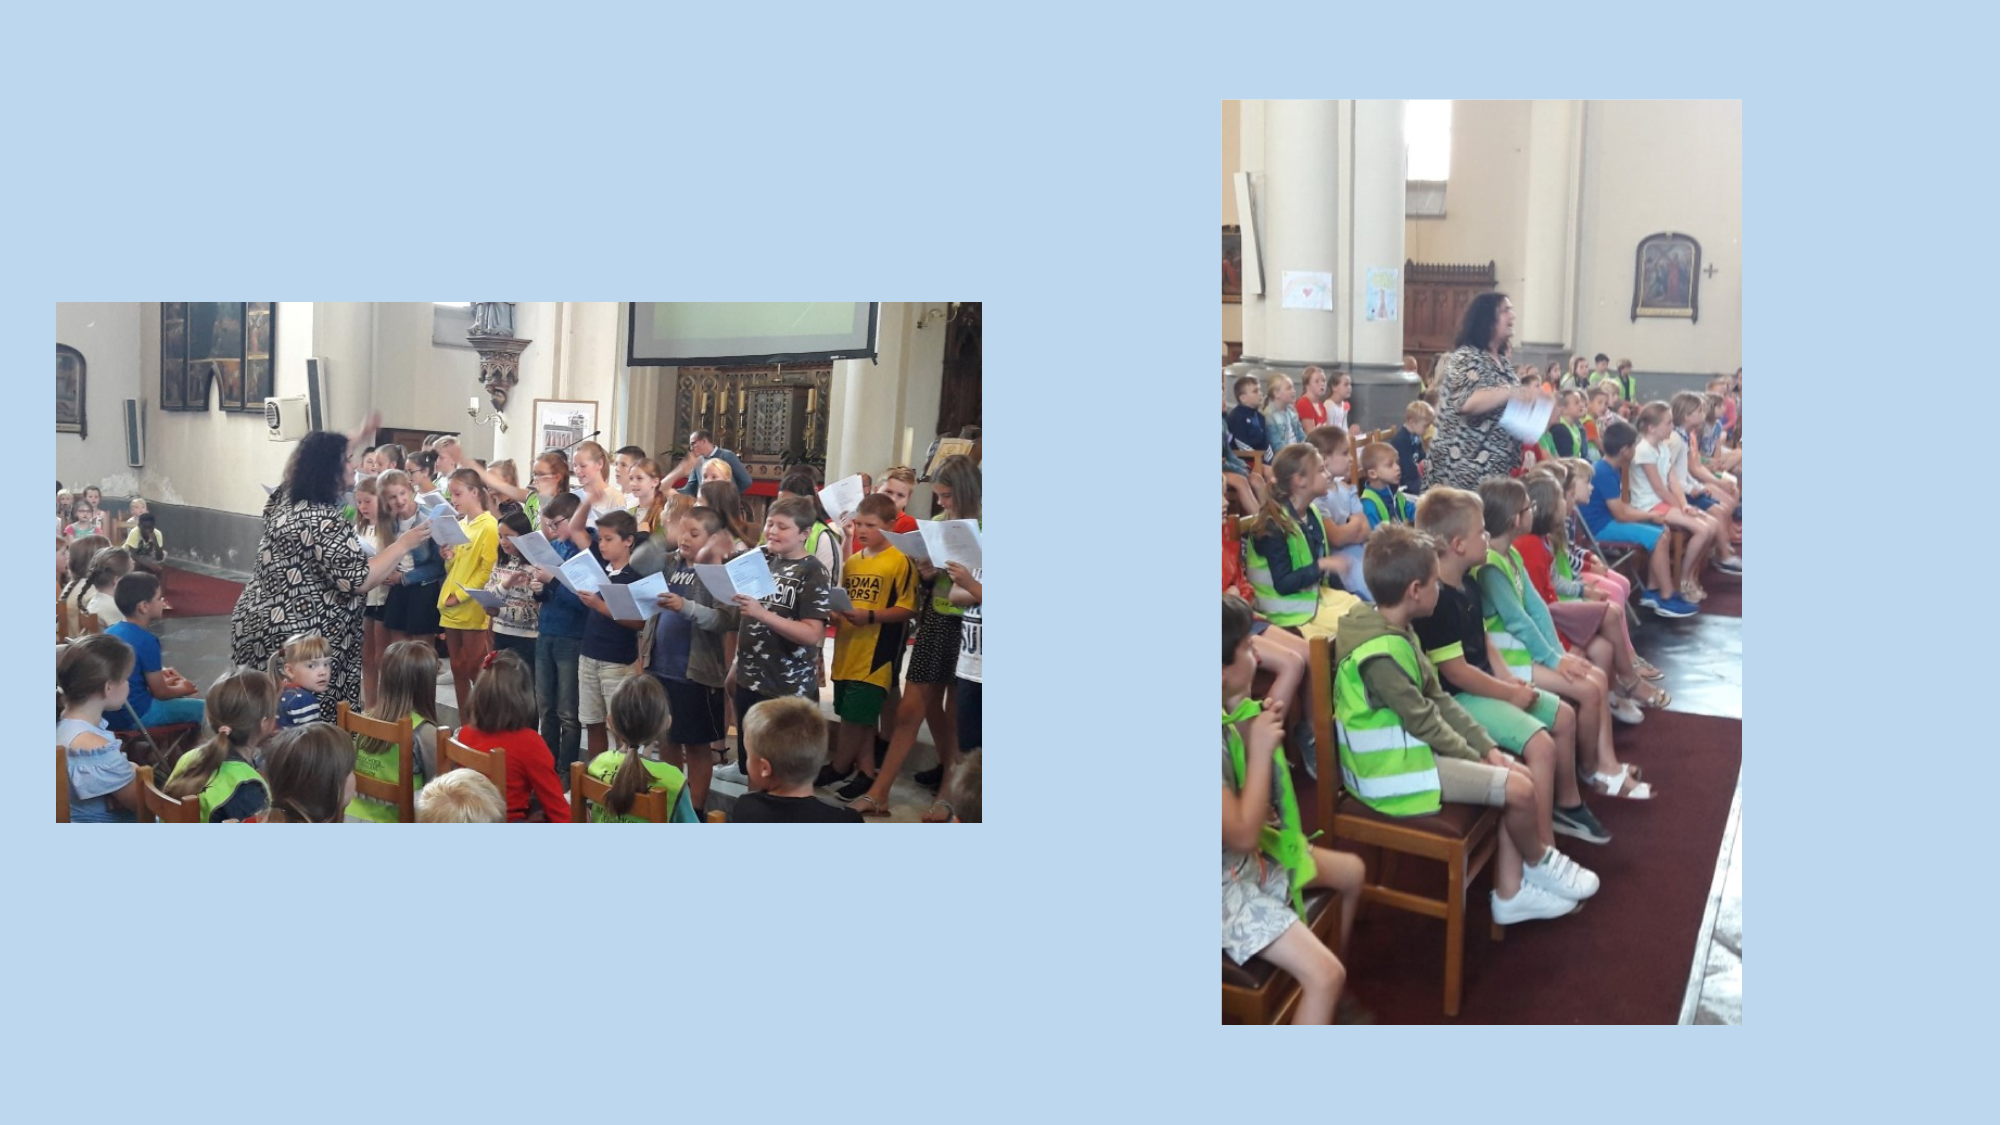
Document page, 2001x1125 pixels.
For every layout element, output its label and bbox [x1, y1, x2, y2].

picture [56, 302, 982, 823]
picture [1018, 101, 1944, 1024]
